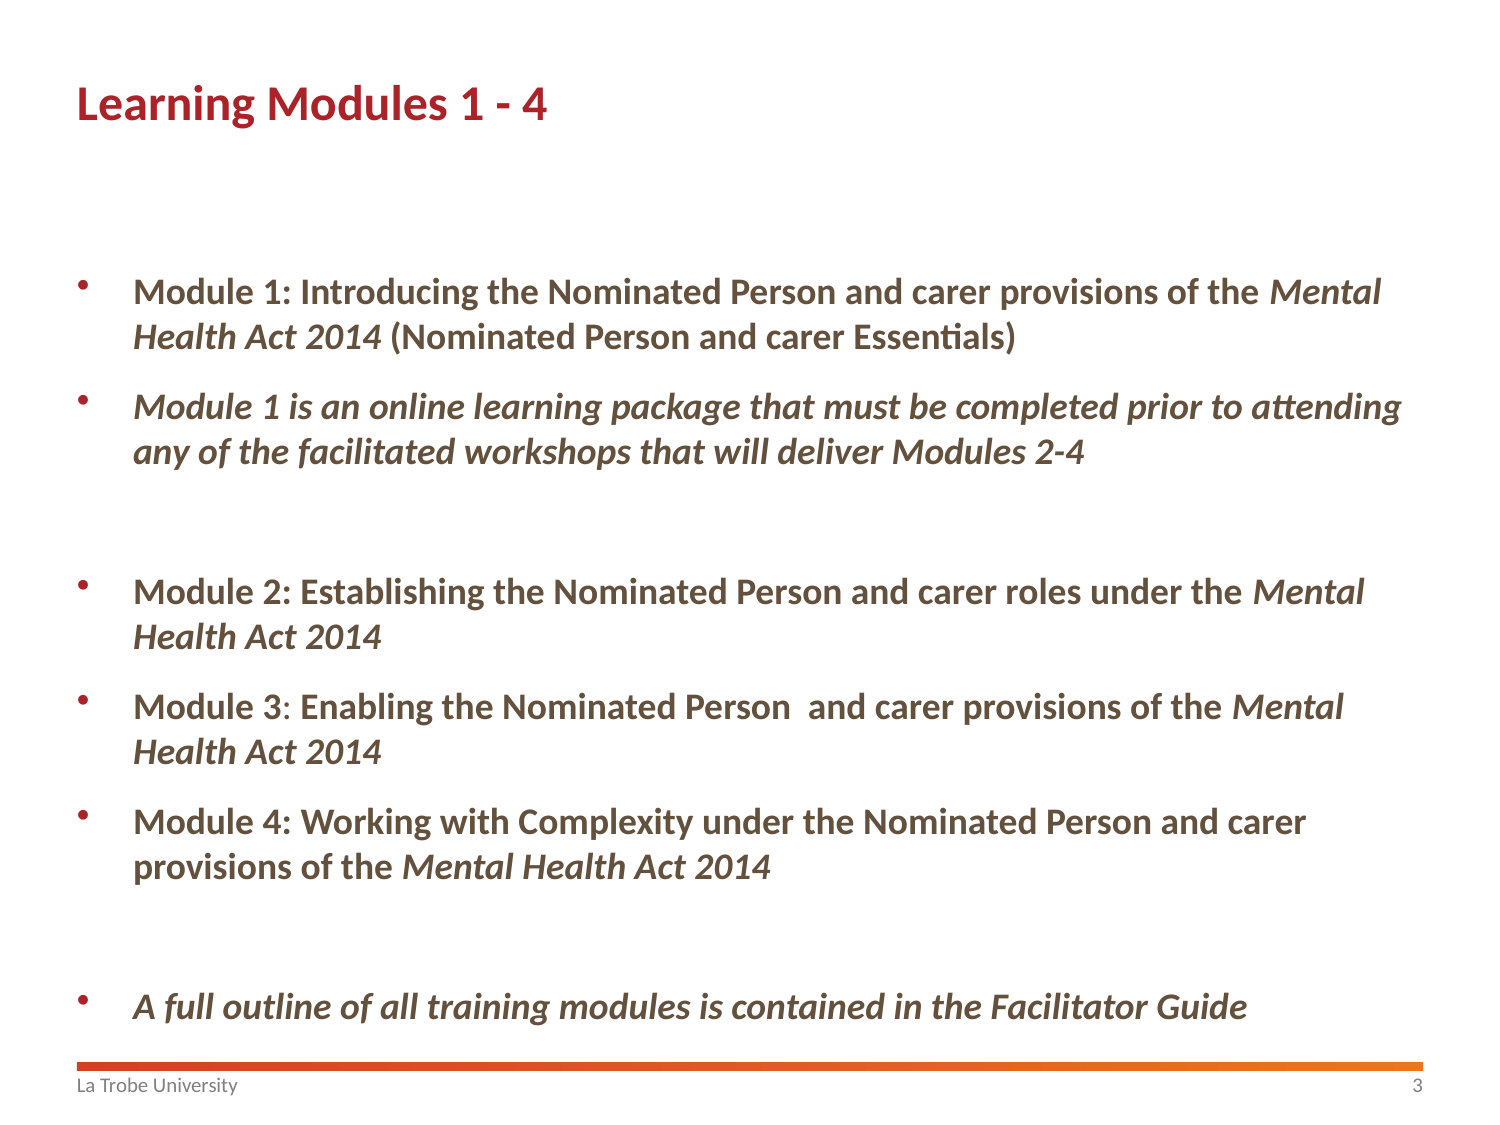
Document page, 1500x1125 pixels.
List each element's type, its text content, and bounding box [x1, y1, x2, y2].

list Module 1: Introducing the Nominated Person and carer provisions of the Mental Health Act 2014 (Nominated Person and carer Essentials) Module 1 is an online learning package that must be completed prior to attending any of the facilitated workshops that will deliver Modules 2-4 Module 2: Establishing the Nominated Person and carer roles under the Mental Health Act 2014 Module 3: Enabling the Nominated Person and carer provisions of the Mental Health Act 2014 Module 4: Working with Complexity under the Nominated Person and carer provisions of the Mental Health Act 2014 A full outline of all training modules is contained in the Facilitator Guide [76, 266, 1424, 1010]
title Learning Modules 1 - 4 [76, 70, 1424, 209]
